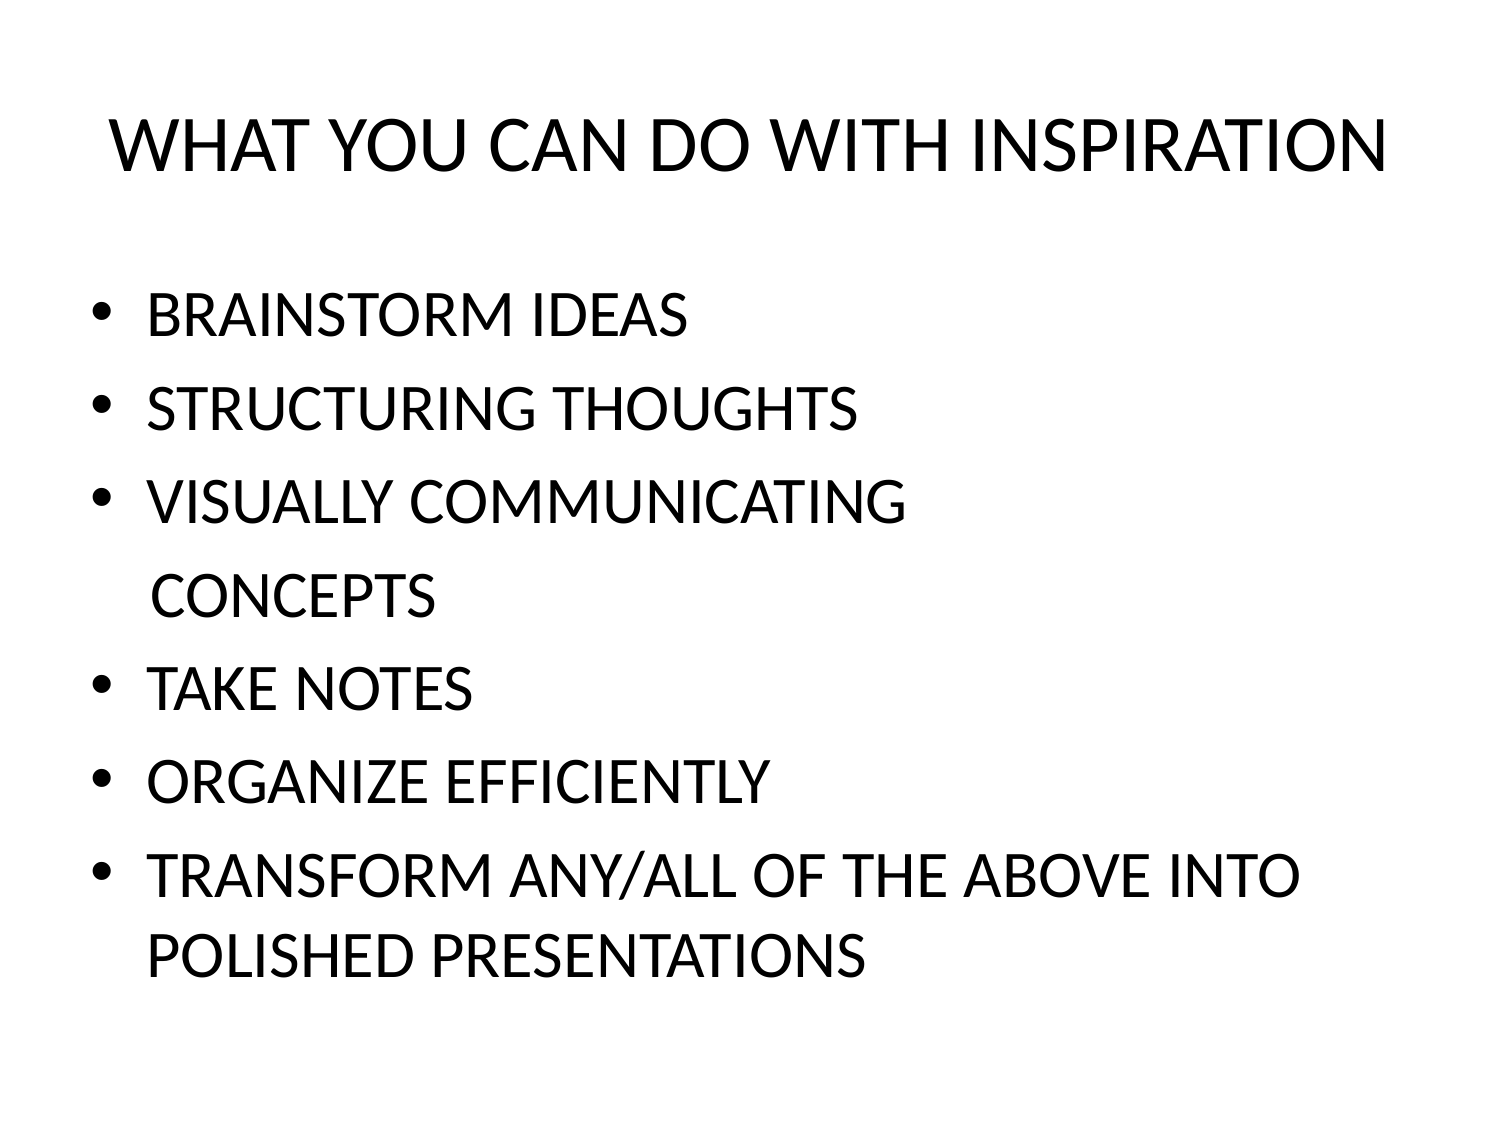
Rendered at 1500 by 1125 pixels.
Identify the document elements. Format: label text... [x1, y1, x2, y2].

title WHAT YOU CAN DO WITH INSPIRATION [75, 45, 1425, 233]
list BRAINSTORM IDEAS STRUCTURING THOUGHTS VISUALLY COMMUNICATING CONCEPTS TAKE NOTES ORGANIZE EFFICIENTLY TRANSFORM ANY/ALL OF THE ABOVE INTO POLISHED PRESENTATIONS [75, 262, 1425, 1005]
